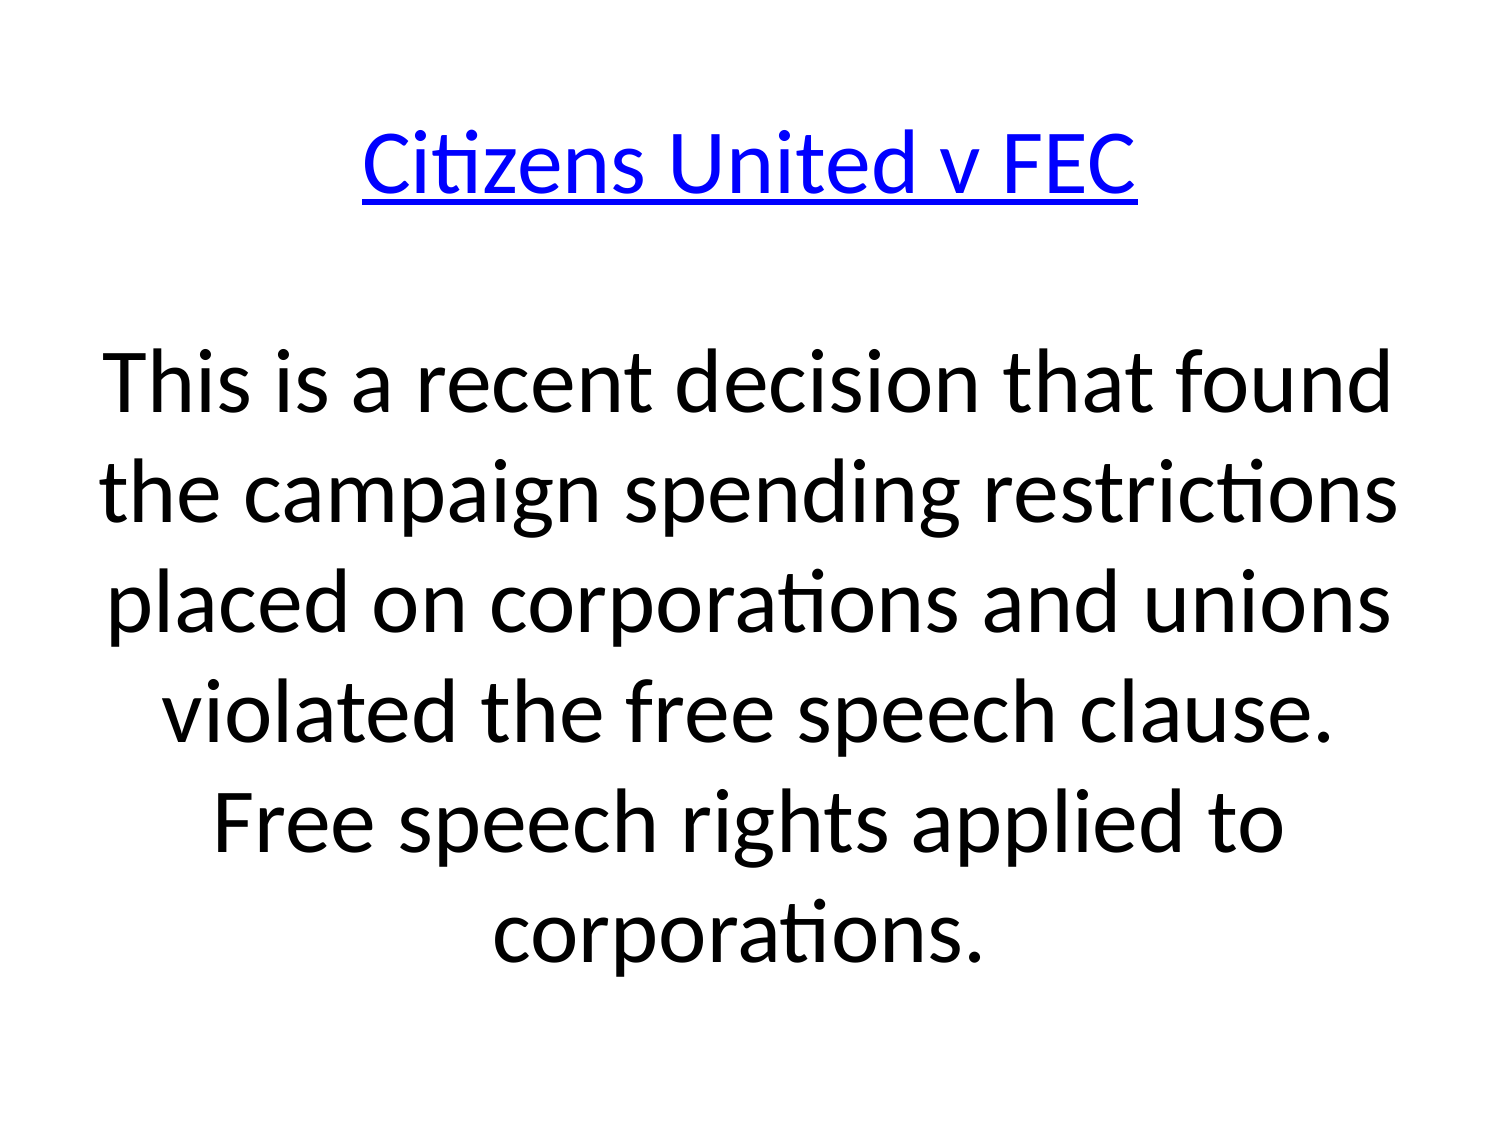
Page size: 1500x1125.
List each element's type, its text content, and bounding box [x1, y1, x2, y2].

title Citizens United v FEC This is a recent decision that found the campaign spending restrictions placed on corporations and unions violated the free speech clause. Free speech rights applied to corporations. [74, 44, 1426, 1038]
